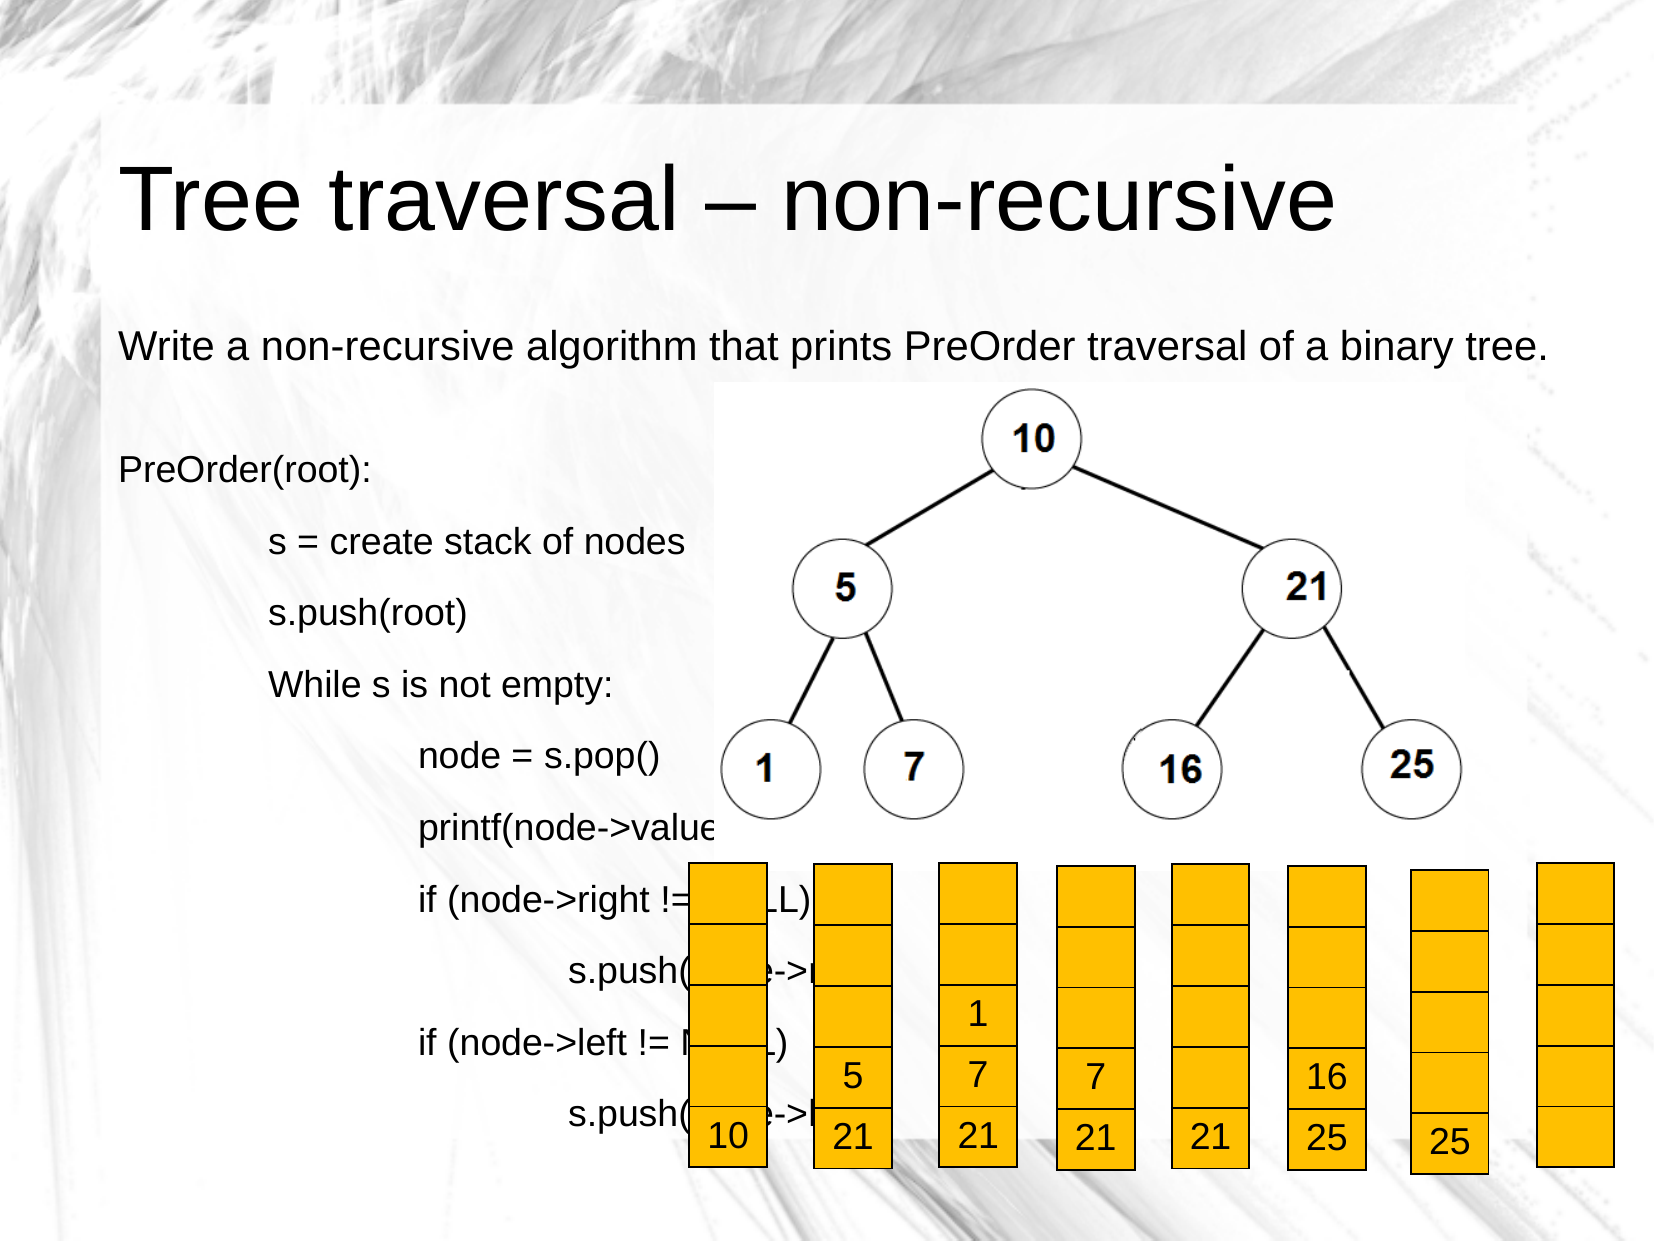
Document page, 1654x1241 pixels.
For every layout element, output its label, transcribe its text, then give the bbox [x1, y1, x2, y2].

table_cell [1538, 925, 1613, 984]
table_cell 1 [940, 986, 1016, 1045]
table_cell [1173, 1048, 1248, 1107]
table_cell 5 [815, 1048, 891, 1107]
table_cell 10 [690, 1107, 766, 1166]
table_cell 21 [1058, 1110, 1134, 1169]
table_header [690, 864, 766, 923]
table_header [815, 871, 891, 924]
table_cell [1412, 1053, 1488, 1112]
table_header [1289, 871, 1365, 926]
table_cell [1173, 987, 1248, 1046]
table_header [940, 871, 1016, 923]
table_cell [690, 925, 766, 984]
table_cell 7 [1058, 1049, 1134, 1108]
title Tree traversal – non-recursive [118, 93, 1506, 299]
table_cell [1173, 926, 1248, 985]
table_cell [690, 1047, 766, 1106]
table_cell 21 [815, 1109, 891, 1168]
table_cell 21 [1173, 1109, 1248, 1168]
table_cell [1058, 988, 1134, 1047]
table_header [1412, 871, 1488, 930]
list Write a non-recursive algorithm that prints PreOrder traversal of a binary tree. PreOrder(root): s = create stack of nodes s.push(root) While s is not empty: node = s.pop() printf(node->value) if (node->right != NULL) s.push(node->right) if (node->left != NULL) s.push(node->left) [118, 319, 1571, 1109]
table_cell 25 [1412, 1114, 1488, 1173]
table_cell [815, 926, 891, 985]
table_cell [1538, 1107, 1613, 1166]
table_cell 25 [1289, 1110, 1365, 1169]
table_cell [1538, 1047, 1613, 1106]
table_cell 7 [940, 1047, 1016, 1106]
table_cell 16 [1289, 1049, 1365, 1108]
table_header [1058, 871, 1134, 926]
table_cell [690, 986, 766, 1045]
table_cell [1289, 928, 1365, 987]
table_cell [1412, 932, 1488, 991]
table_cell 21 [940, 1107, 1016, 1166]
table_cell [1412, 993, 1488, 1052]
table_cell [940, 925, 1016, 984]
table_cell [1538, 986, 1613, 1045]
table_cell [815, 987, 891, 1046]
picture [0, 0, 1654, 1241]
table_cell [1289, 988, 1365, 1047]
table_header [1173, 871, 1248, 924]
table_header [1538, 864, 1613, 923]
table_cell [1058, 928, 1134, 987]
